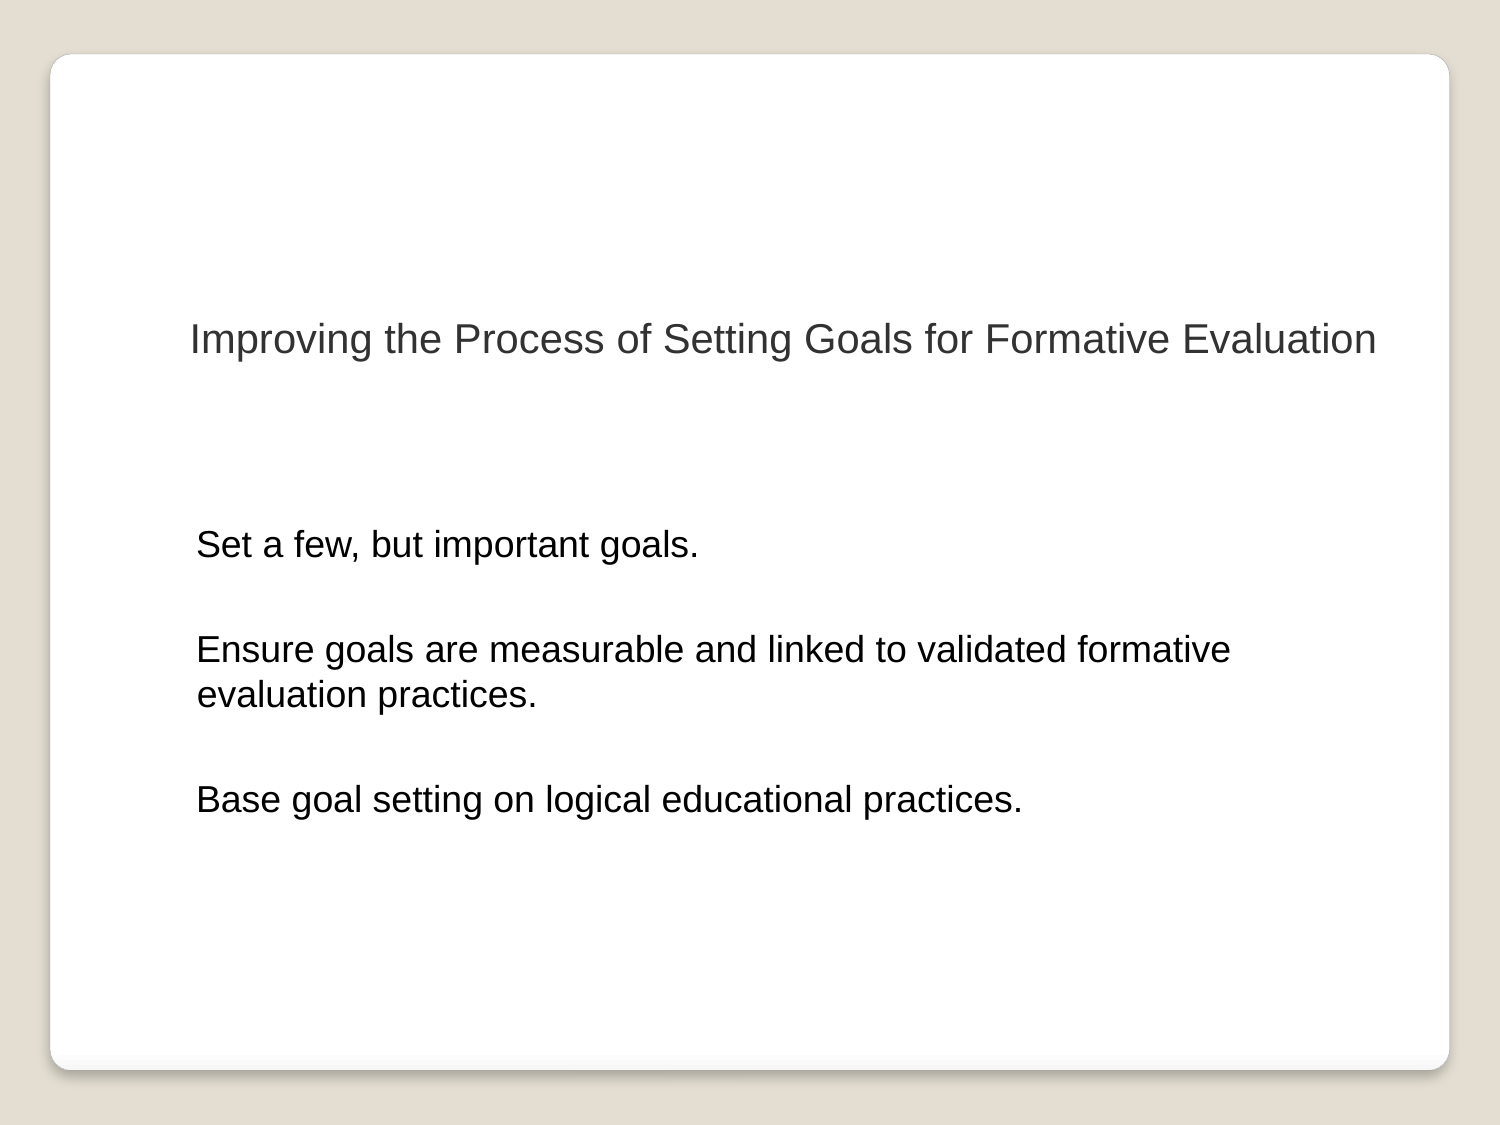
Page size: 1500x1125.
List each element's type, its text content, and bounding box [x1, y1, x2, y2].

text_box Improving the Process of Setting Goals for Formative Evaluation [174, 312, 1463, 370]
text_box Set a few, but important goals. Ensure goals are measurable and linked to validated formative evaluation practices. Base goal setting on logical educational practices. [162, 512, 1363, 828]
